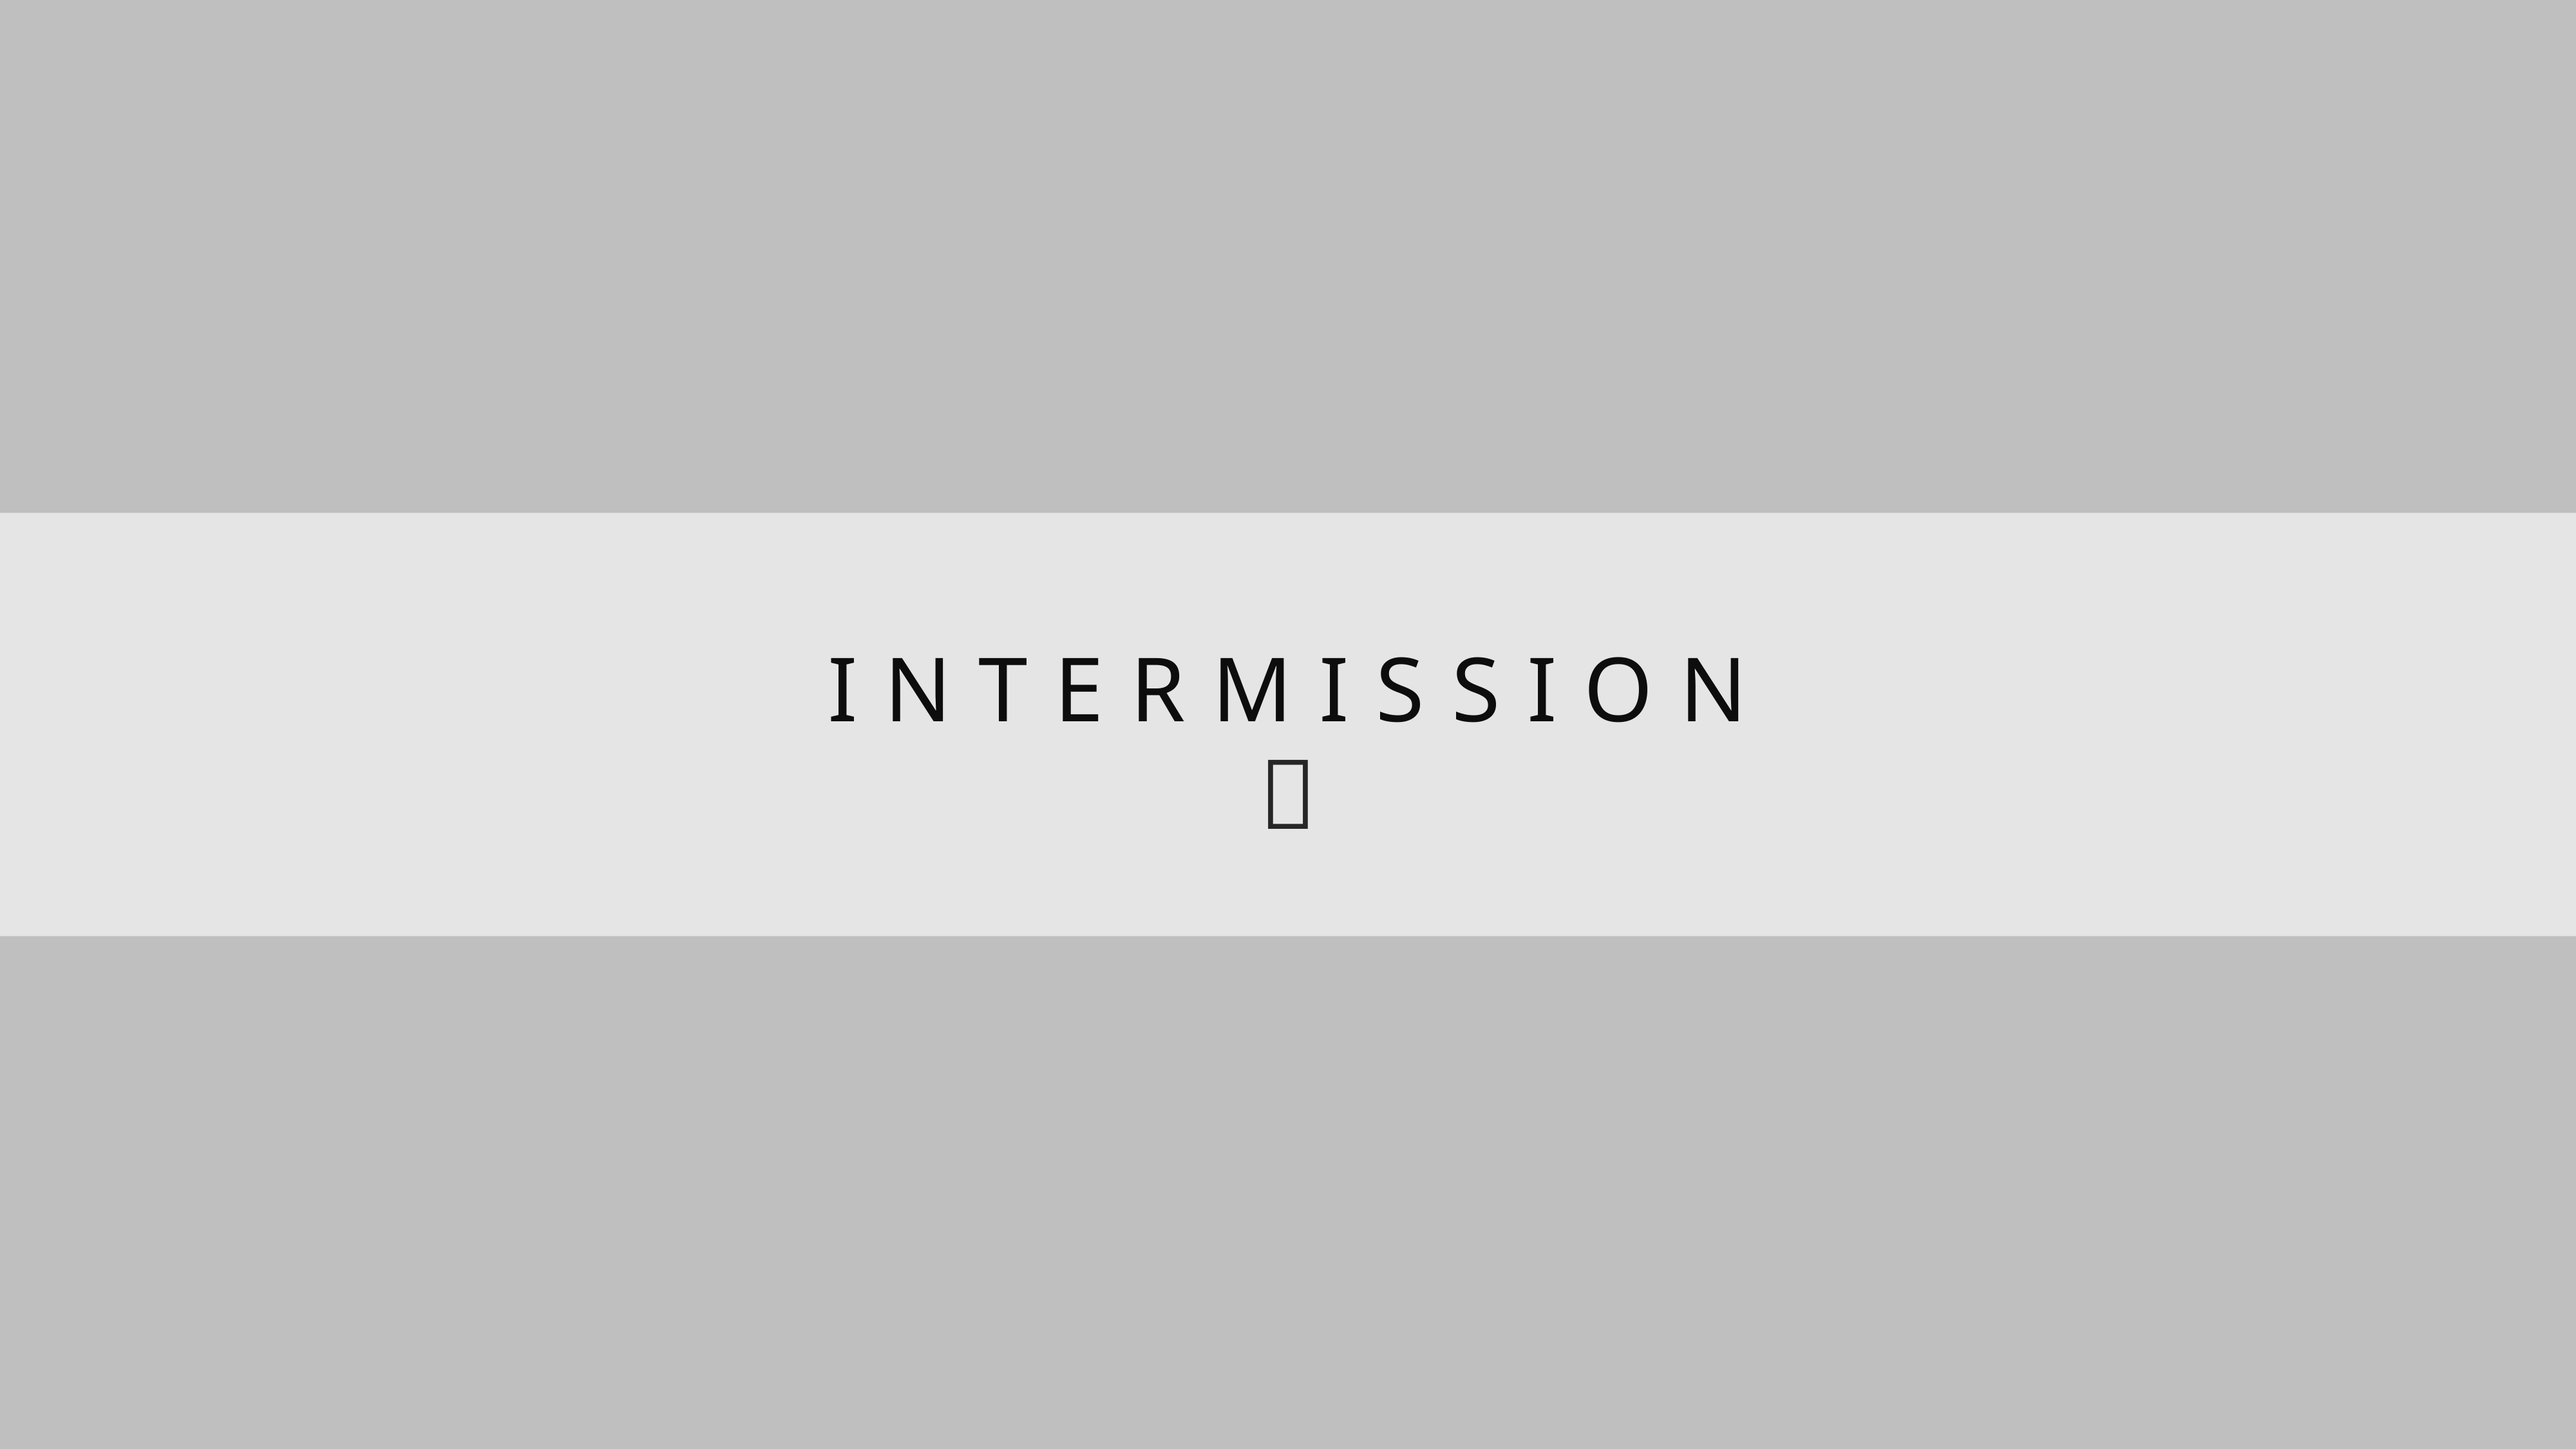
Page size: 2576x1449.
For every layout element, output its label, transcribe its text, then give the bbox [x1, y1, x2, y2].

text_box [0, 512, 2576, 937]
text_box INTERMISSION [818, 629, 1758, 744]
text_box  [1249, 727, 1327, 853]
